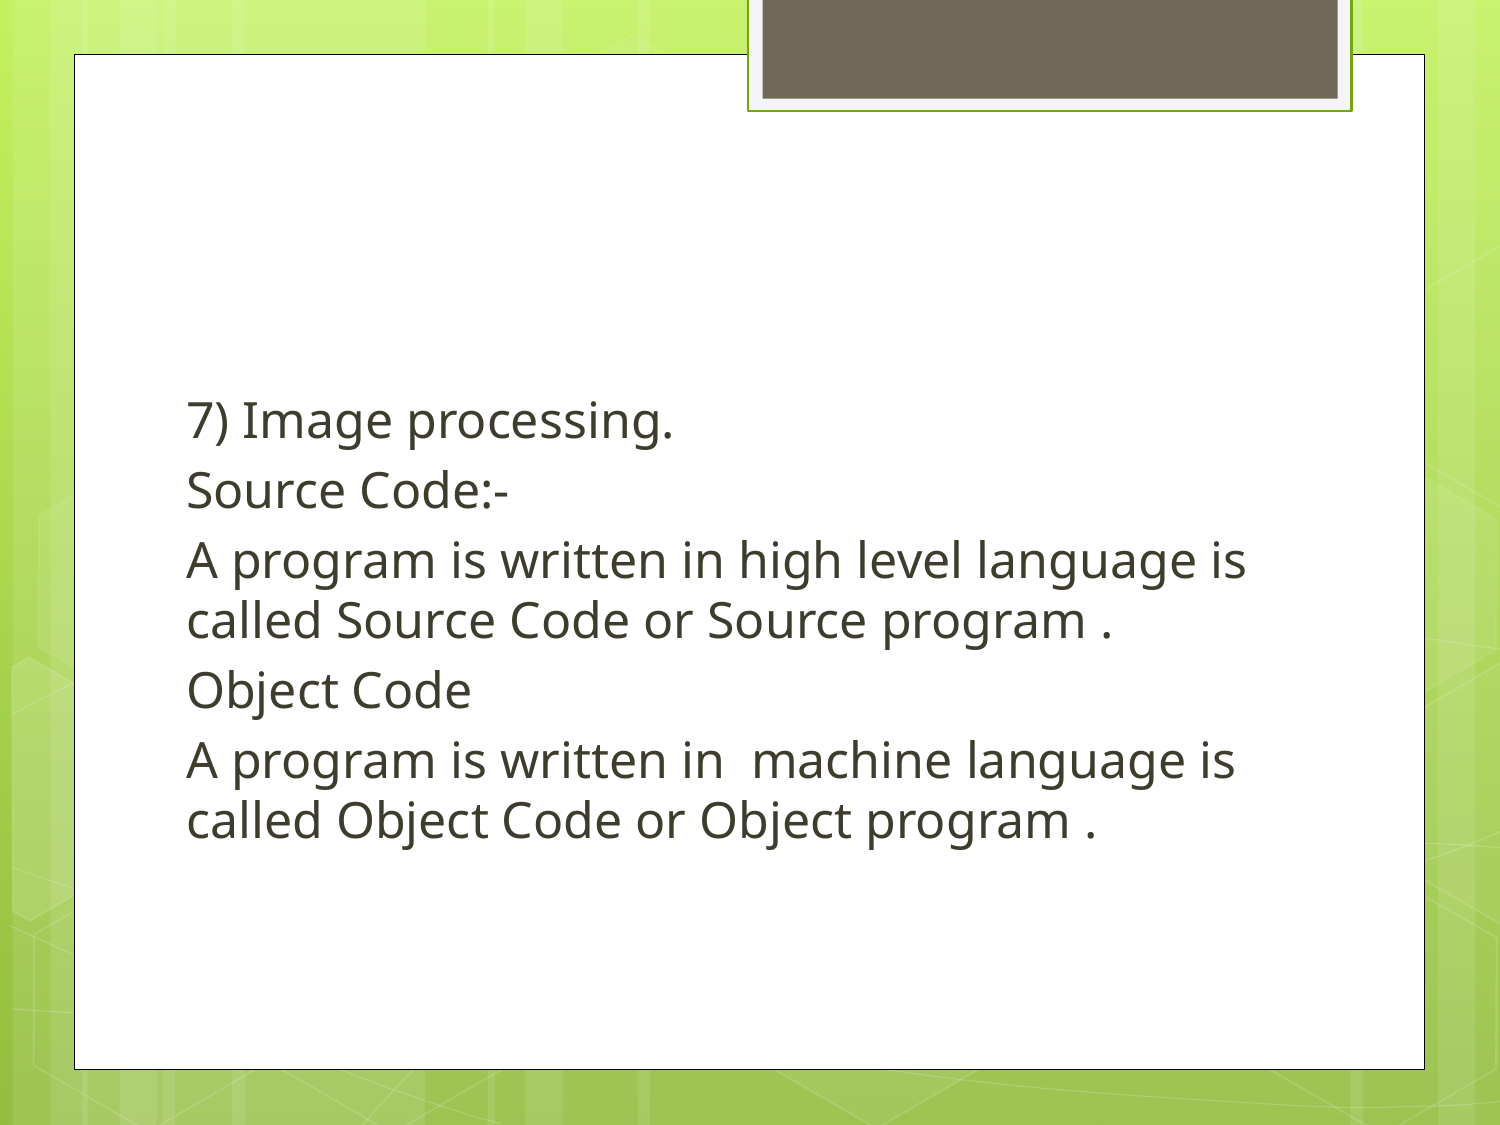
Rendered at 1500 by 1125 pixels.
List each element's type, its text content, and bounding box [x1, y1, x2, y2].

list 7) Image processing. Source Code:- A program is written in high level language is called Source Code or Source program . Object Code A program is written in machine language is called Object Code or Object program . [171, 381, 1283, 957]
